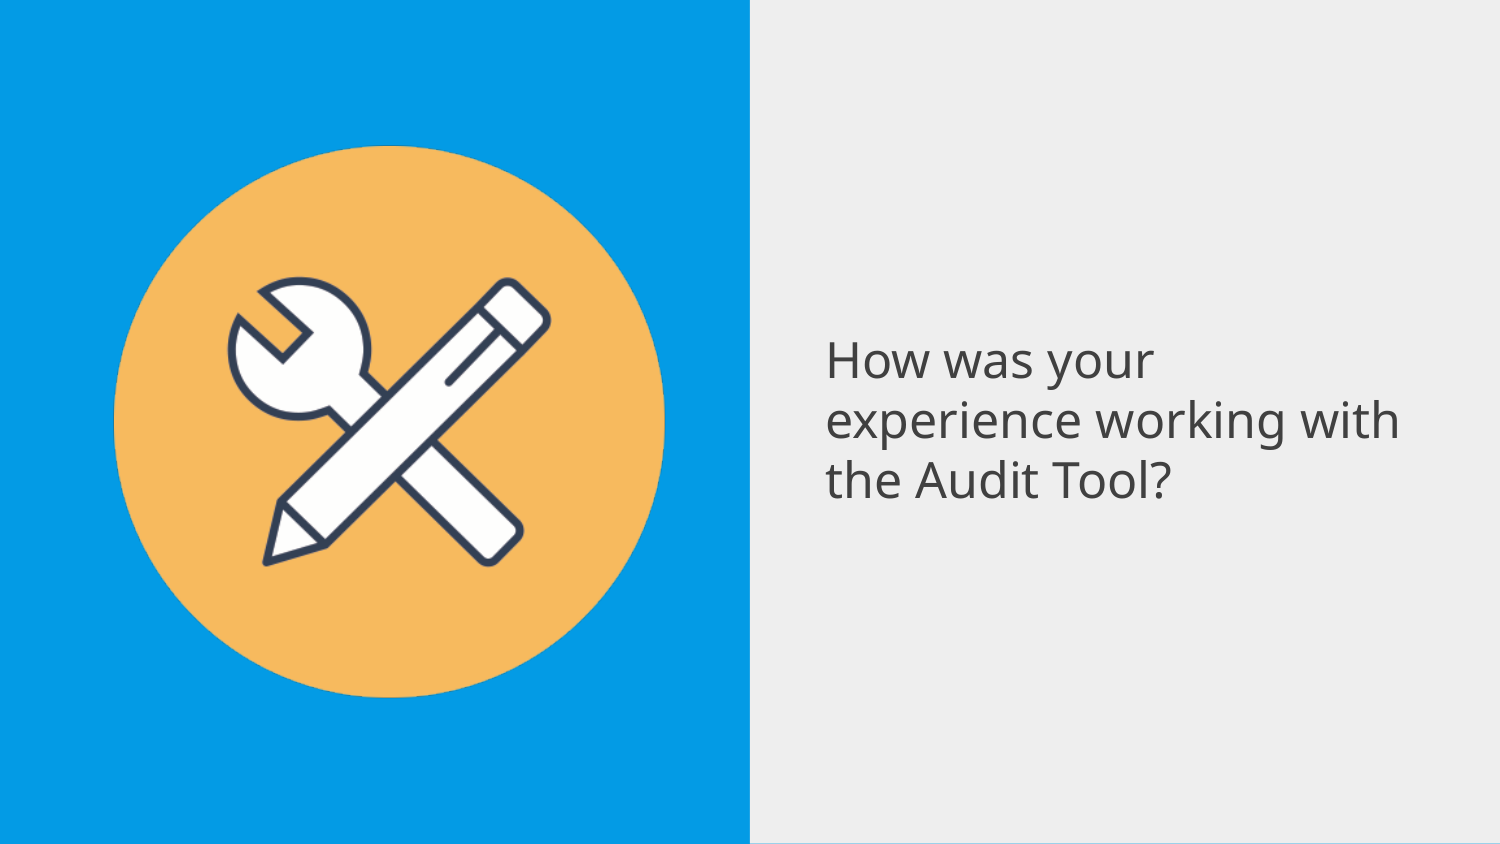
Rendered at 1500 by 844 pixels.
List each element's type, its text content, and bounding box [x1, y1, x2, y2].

picture [114, 146, 664, 697]
list How was your experience working with the Audit Tool? [810, 45, 1440, 792]
